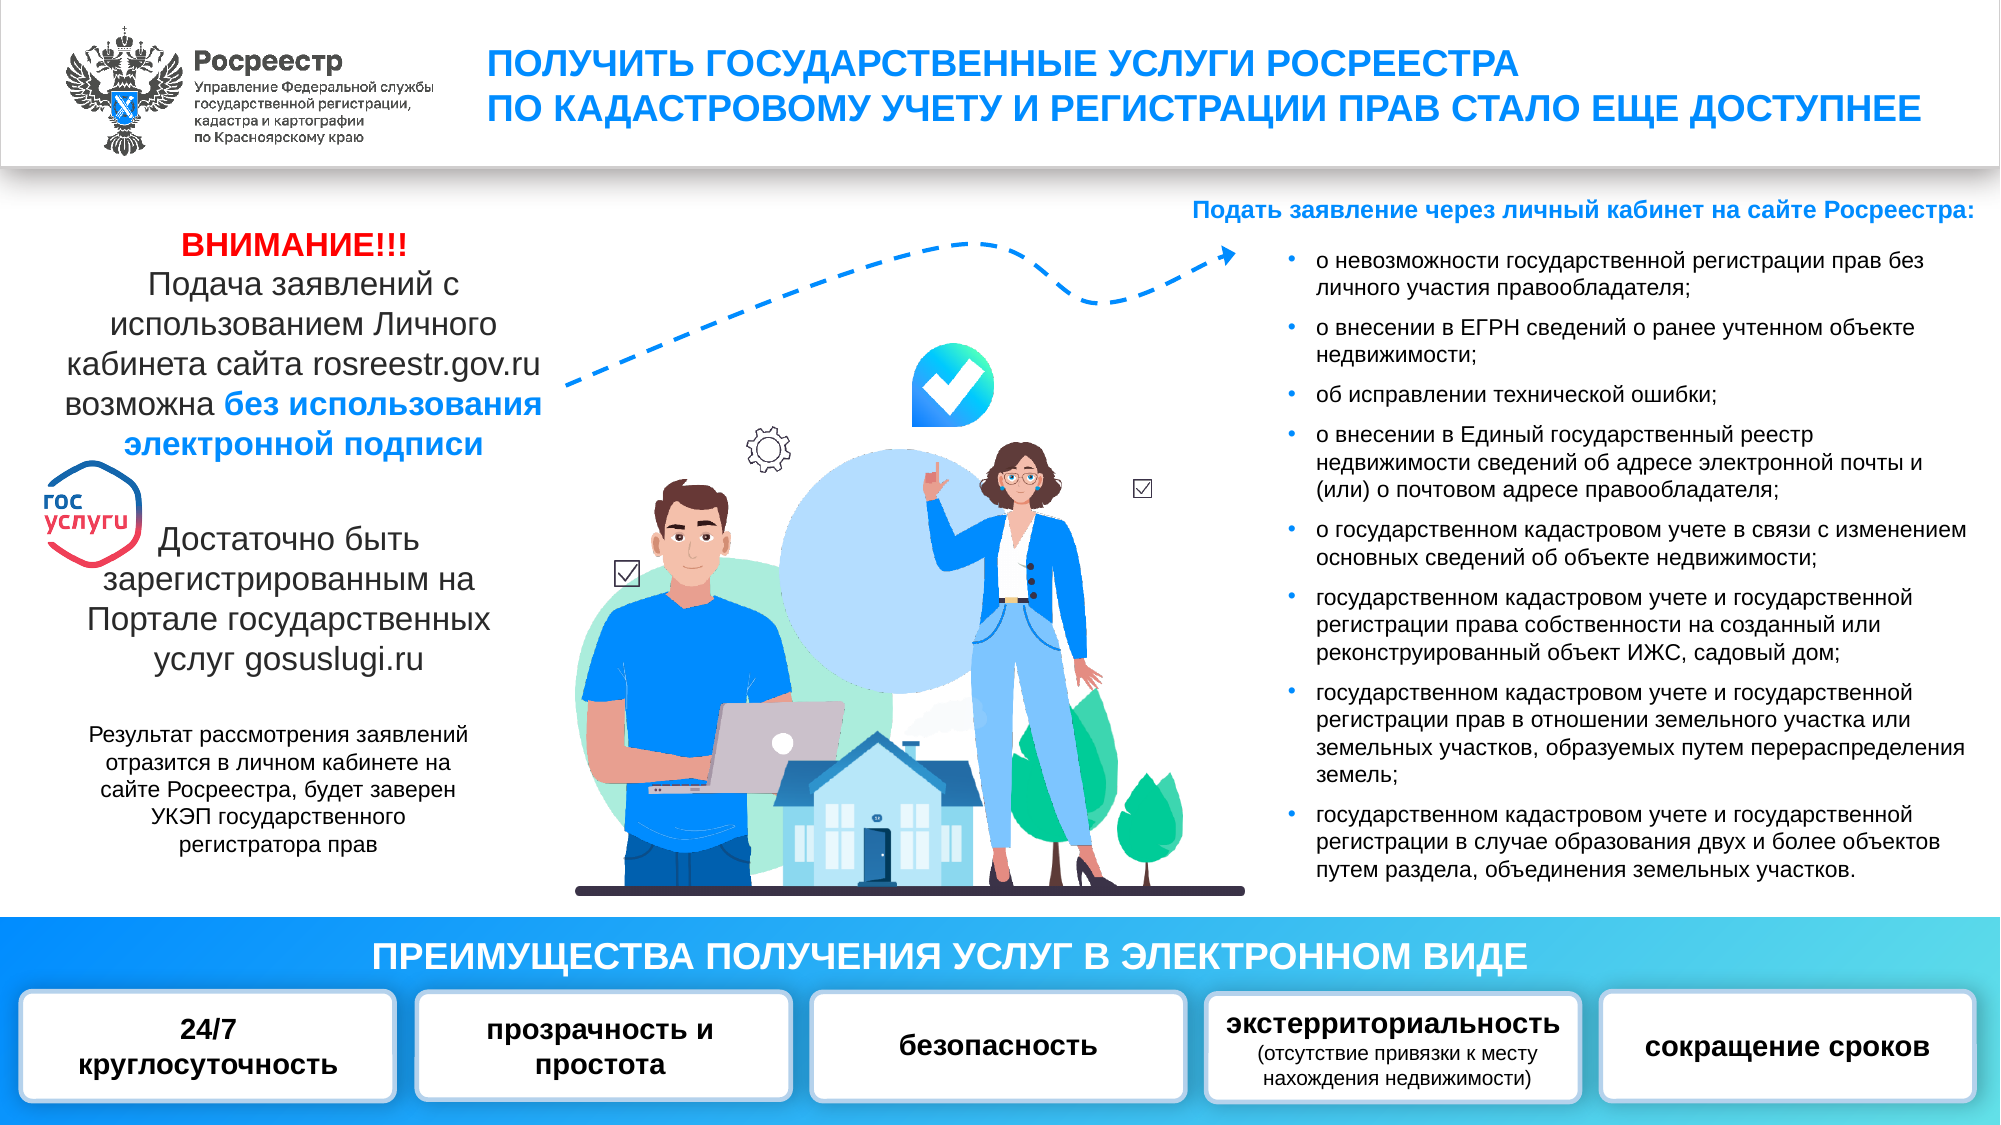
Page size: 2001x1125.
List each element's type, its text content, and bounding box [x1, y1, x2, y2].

text_box Достаточно быть зарегистрированным на Портале государственных услуг gosuslugi.ru [39, 510, 540, 685]
text_box [810, 990, 1185, 1103]
text_box Результат рассмотрения заявлений отразится в личном кабинете на сайте Росреестра, будет заверен УКЭП государственного регистратора прав [66, 712, 491, 865]
text_box [415, 990, 792, 1101]
text_box сокращение сроков [1610, 1020, 1968, 1070]
text_box [19, 990, 396, 1103]
text_box ПОЛУЧИТЬ ГОСУДАРСТВЕННЫЕ УСЛУГИ РОСРЕЕСТРА ПО КАДАСТРОВОМУ УЧЕТУ И РЕГИСТРАЦИИ ПРАВ СТАЛО ЕЩЕ ДОСТУПНЕЕ [472, 31, 2000, 136]
text_box [0, 0, 2000, 169]
text_box Подать заявление через личный кабинет на сайте Росреестра: [1177, 186, 2000, 232]
text_box [0, 916, 2000, 1125]
text_box экстерриториальность (отсутствие привязки к месту нахождения недвижимости) [1185, 996, 1610, 1097]
text_box 24/7 круглосуточность [29, 1003, 388, 1088]
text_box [575, 343, 1245, 896]
text_box [565, 381, 575, 387]
picture [36, 456, 150, 571]
text_box безопасность [832, 1018, 1165, 1069]
text_box [1206, 1097, 1580, 1104]
text_box ВНИМАНИЕ!!! Подача заявлений с использованием Личного кабинета сайта rosreestr.gov.ru возможна без использования электронной подписи [42, 215, 566, 470]
picture [66, 26, 433, 156]
text_box [664, 242, 1238, 343]
text_box прозрачность и простота [445, 1003, 756, 1088]
text_box о невозможности государственной регистрации прав без личного участия правообладателя; о внесении в ЕГРН сведений о ранее учтенном объекте недвижимости; об исправлении технической ошибки; о внесении в Единый государственный реестр недвижимости сведений об адресе электронной почты и (или) о почтовом адресе правообладателя; о государственном кадастровом учете в связи с изменением основных сведений об объекте недвижимости; государственном кадастровом учете и государственной регистрации права собственности на созданный или реконструированный объект ИЖС, садовый дом; государственном кадастровом учете и государственной регистрации прав в отношении земельного участка или земельных участков, образуемых путем перераспределения земель; государственном кадастровом учете и государственной регистрации в случае образования двух и более объектов путем раздела, объединения земельных участков. [1273, 237, 1984, 890]
text_box [1208, 992, 1578, 996]
text_box [1601, 990, 1976, 1103]
text_box ПРЕИМУЩЕСТВА ПОЛУЧЕНИЯ УСЛУГ В ЭЛЕКТРОННОМ ВИДЕ [356, 924, 1641, 985]
